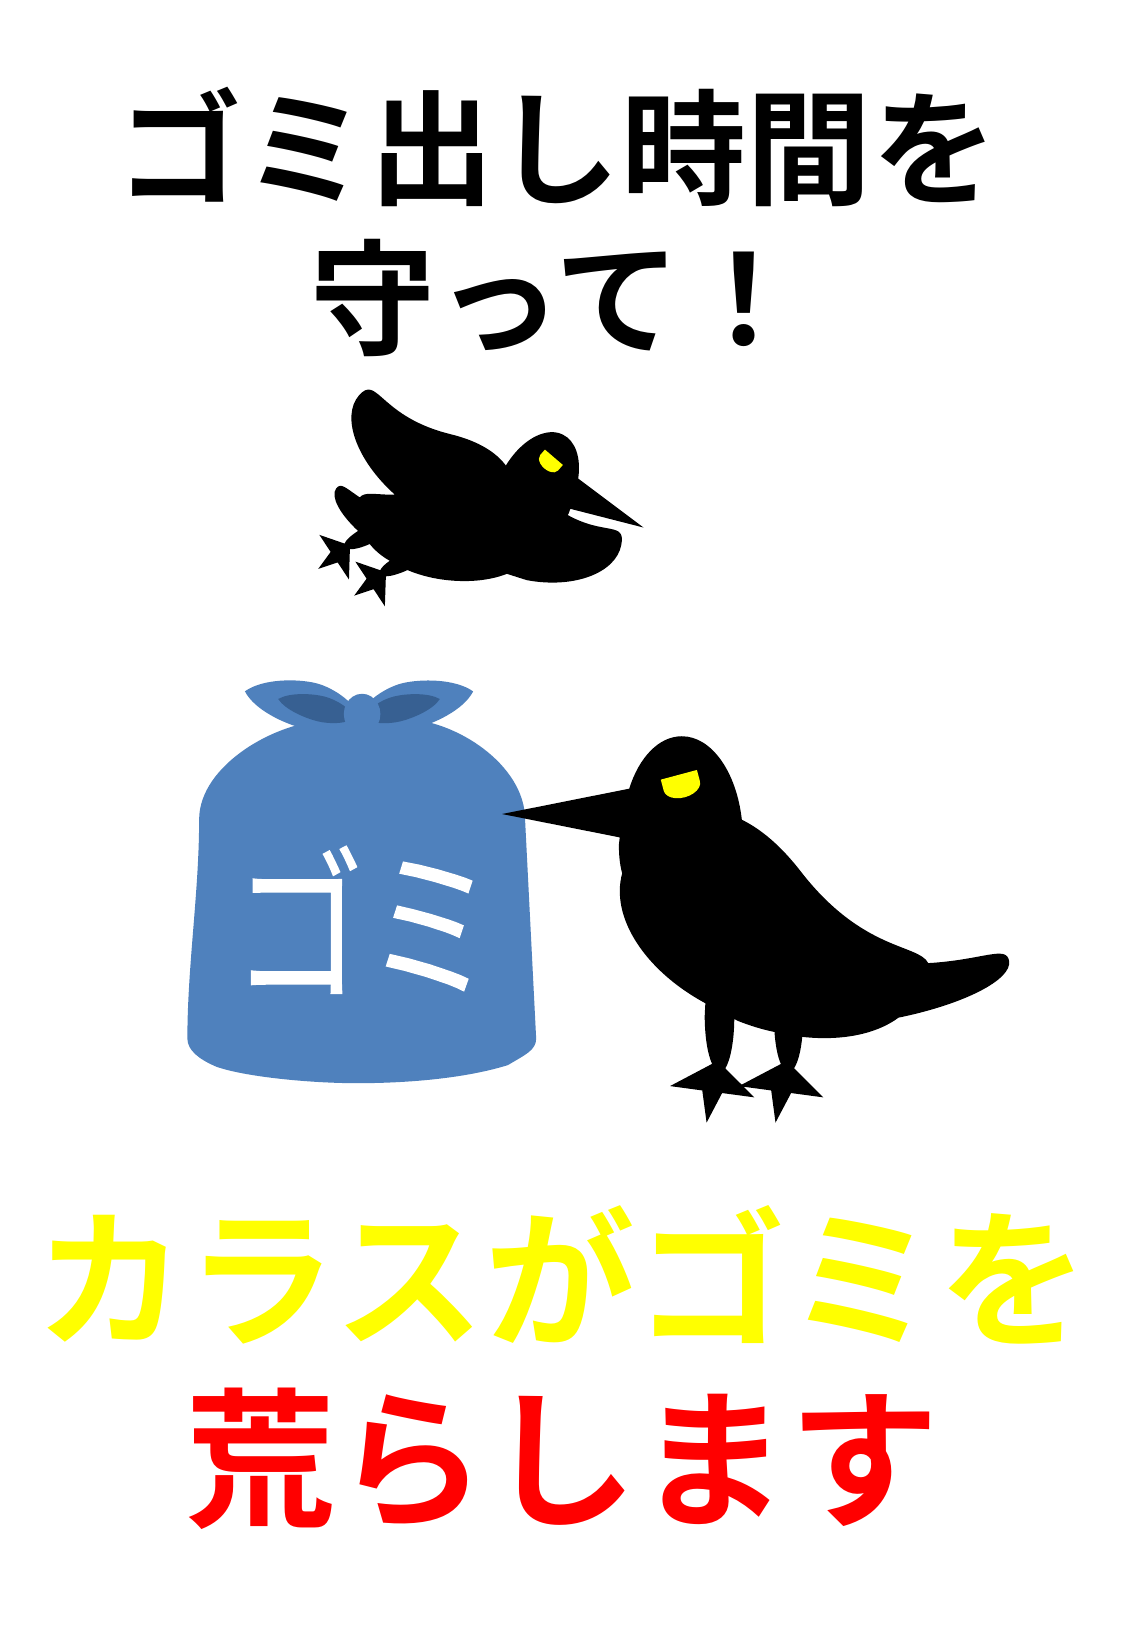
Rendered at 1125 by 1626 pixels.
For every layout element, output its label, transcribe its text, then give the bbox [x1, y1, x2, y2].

text_box ゴミ出し時間を 守って！ [0, 62, 1125, 378]
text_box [187, 412, 998, 1121]
text_box カラスがゴミを 荒らします [0, 1178, 1125, 1553]
